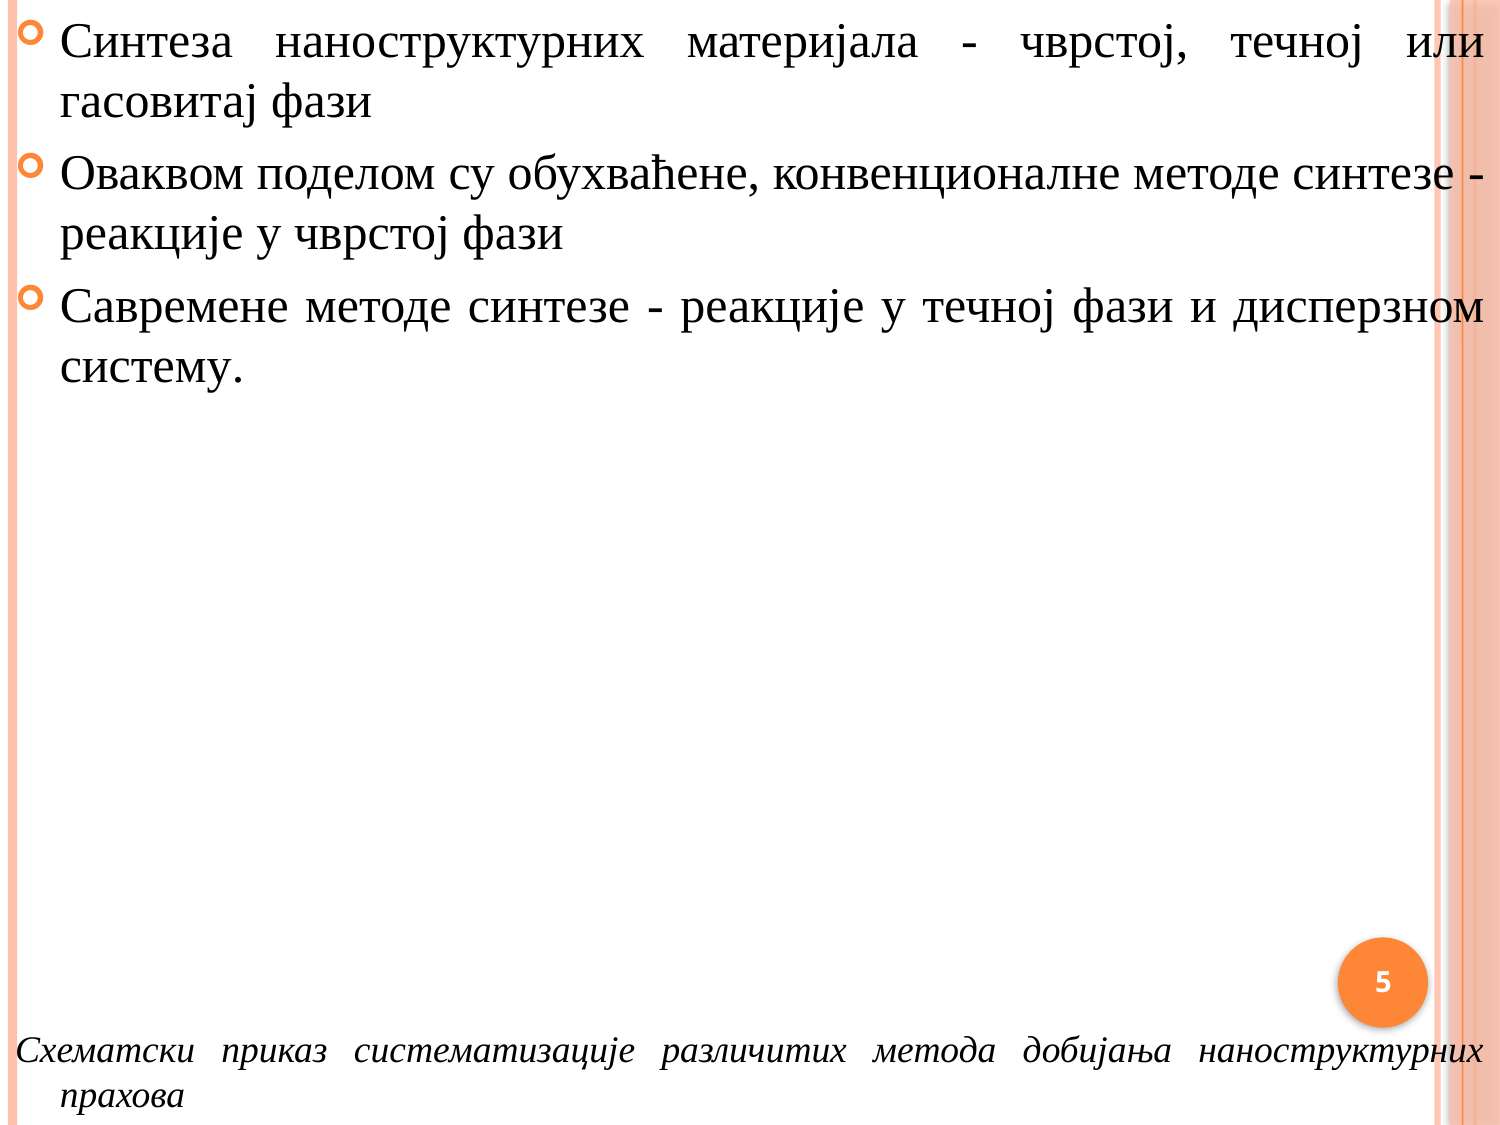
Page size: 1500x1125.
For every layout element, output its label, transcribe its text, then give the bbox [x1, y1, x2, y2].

list Синтеза наноструктурних материјала - чврстој, течној или гасовитај фази Оваквом поделом су обухваћене, конвенционалне методе синтезе - реакције у чврстој фази Савремене методе синтезе - реакције у течној фази и дисперзном систему. Схематски приказ систематизације различитих метода добијања наноструктурних прахова [0, 0, 1500, 1125]
